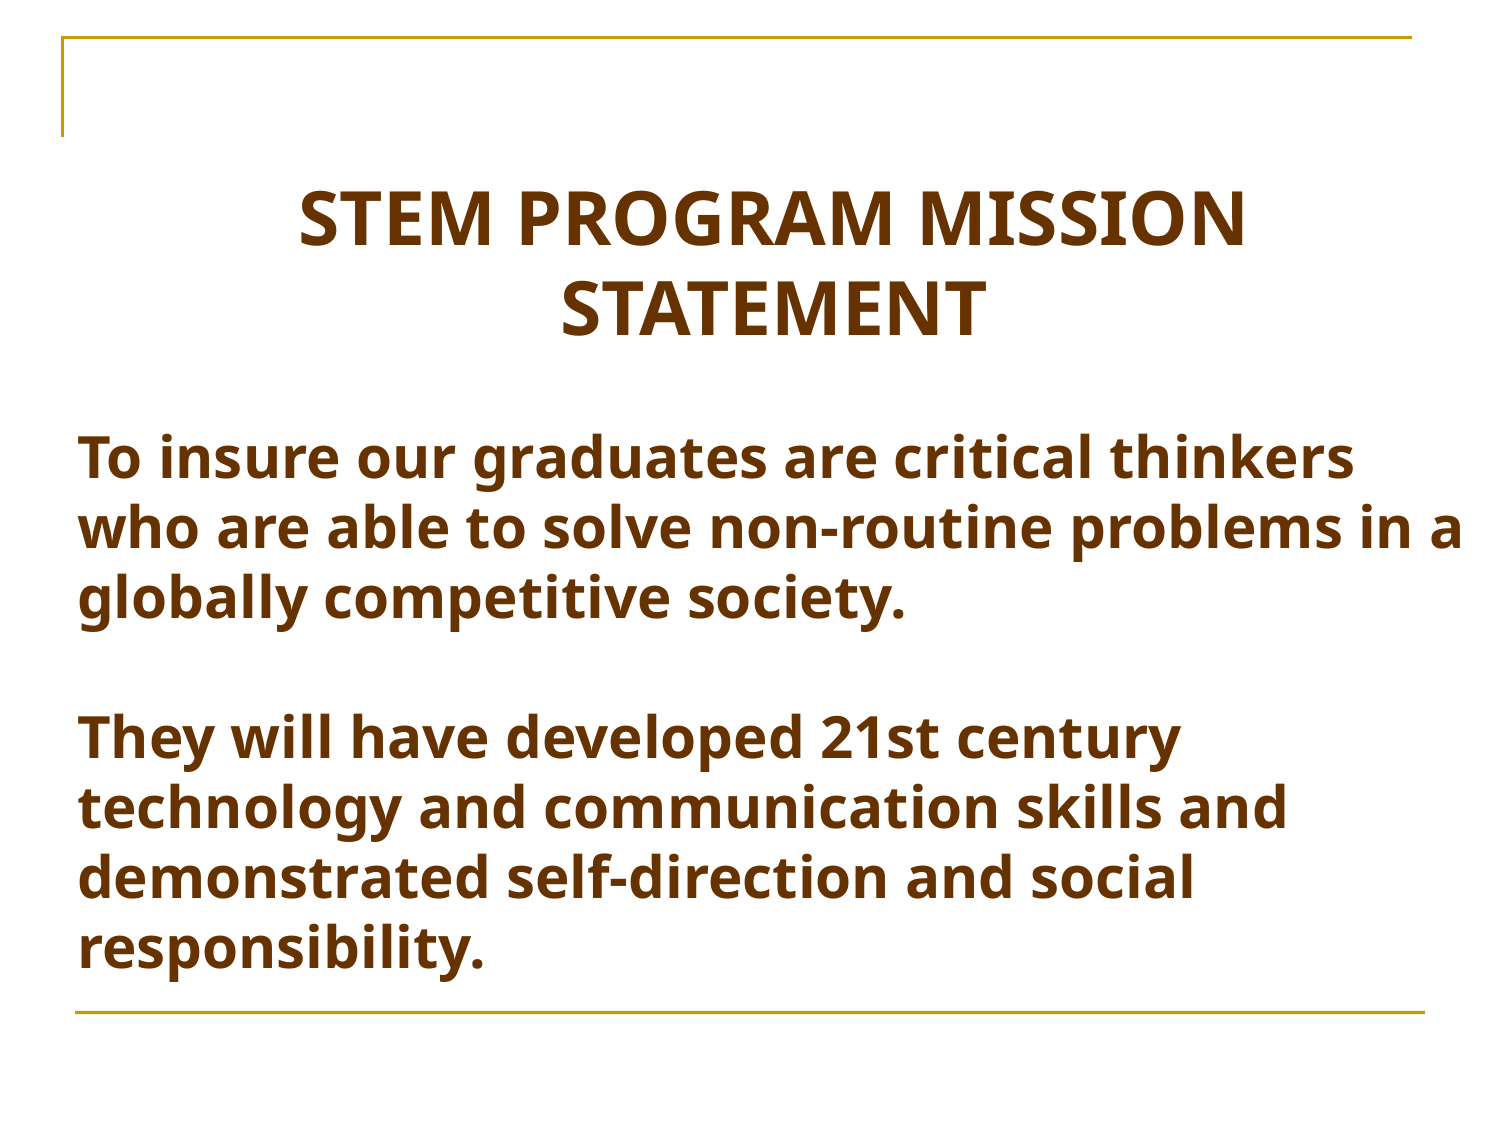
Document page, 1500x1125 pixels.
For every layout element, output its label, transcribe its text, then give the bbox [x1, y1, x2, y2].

text_box STEM PROGRAM MISSION STATEMENT To insure our graduates are critical thinkers who are able to solve non-routine problems in a globally competitive society. They will have developed 21st century technology and communication skills and demonstrated self-direction and social responsibility. [62, 162, 1487, 1125]
